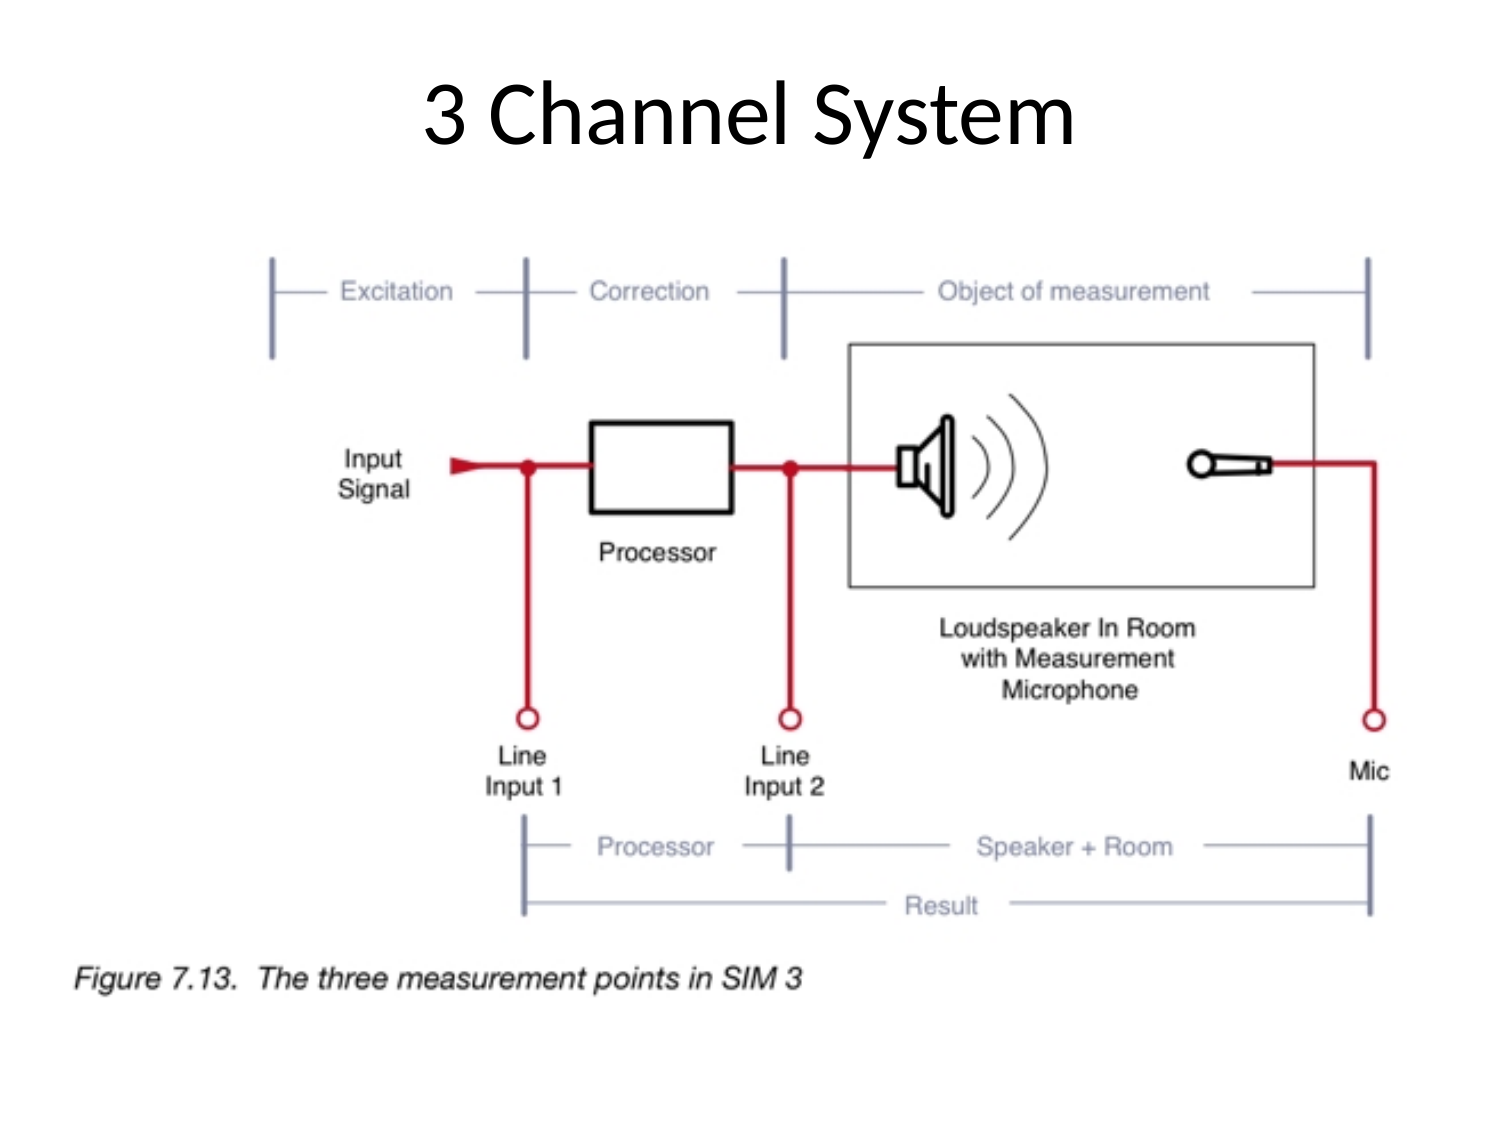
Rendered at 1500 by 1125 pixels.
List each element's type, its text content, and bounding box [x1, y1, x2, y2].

picture [19, 212, 1480, 1027]
text_box 3 Channel System [74, 45, 1425, 210]
